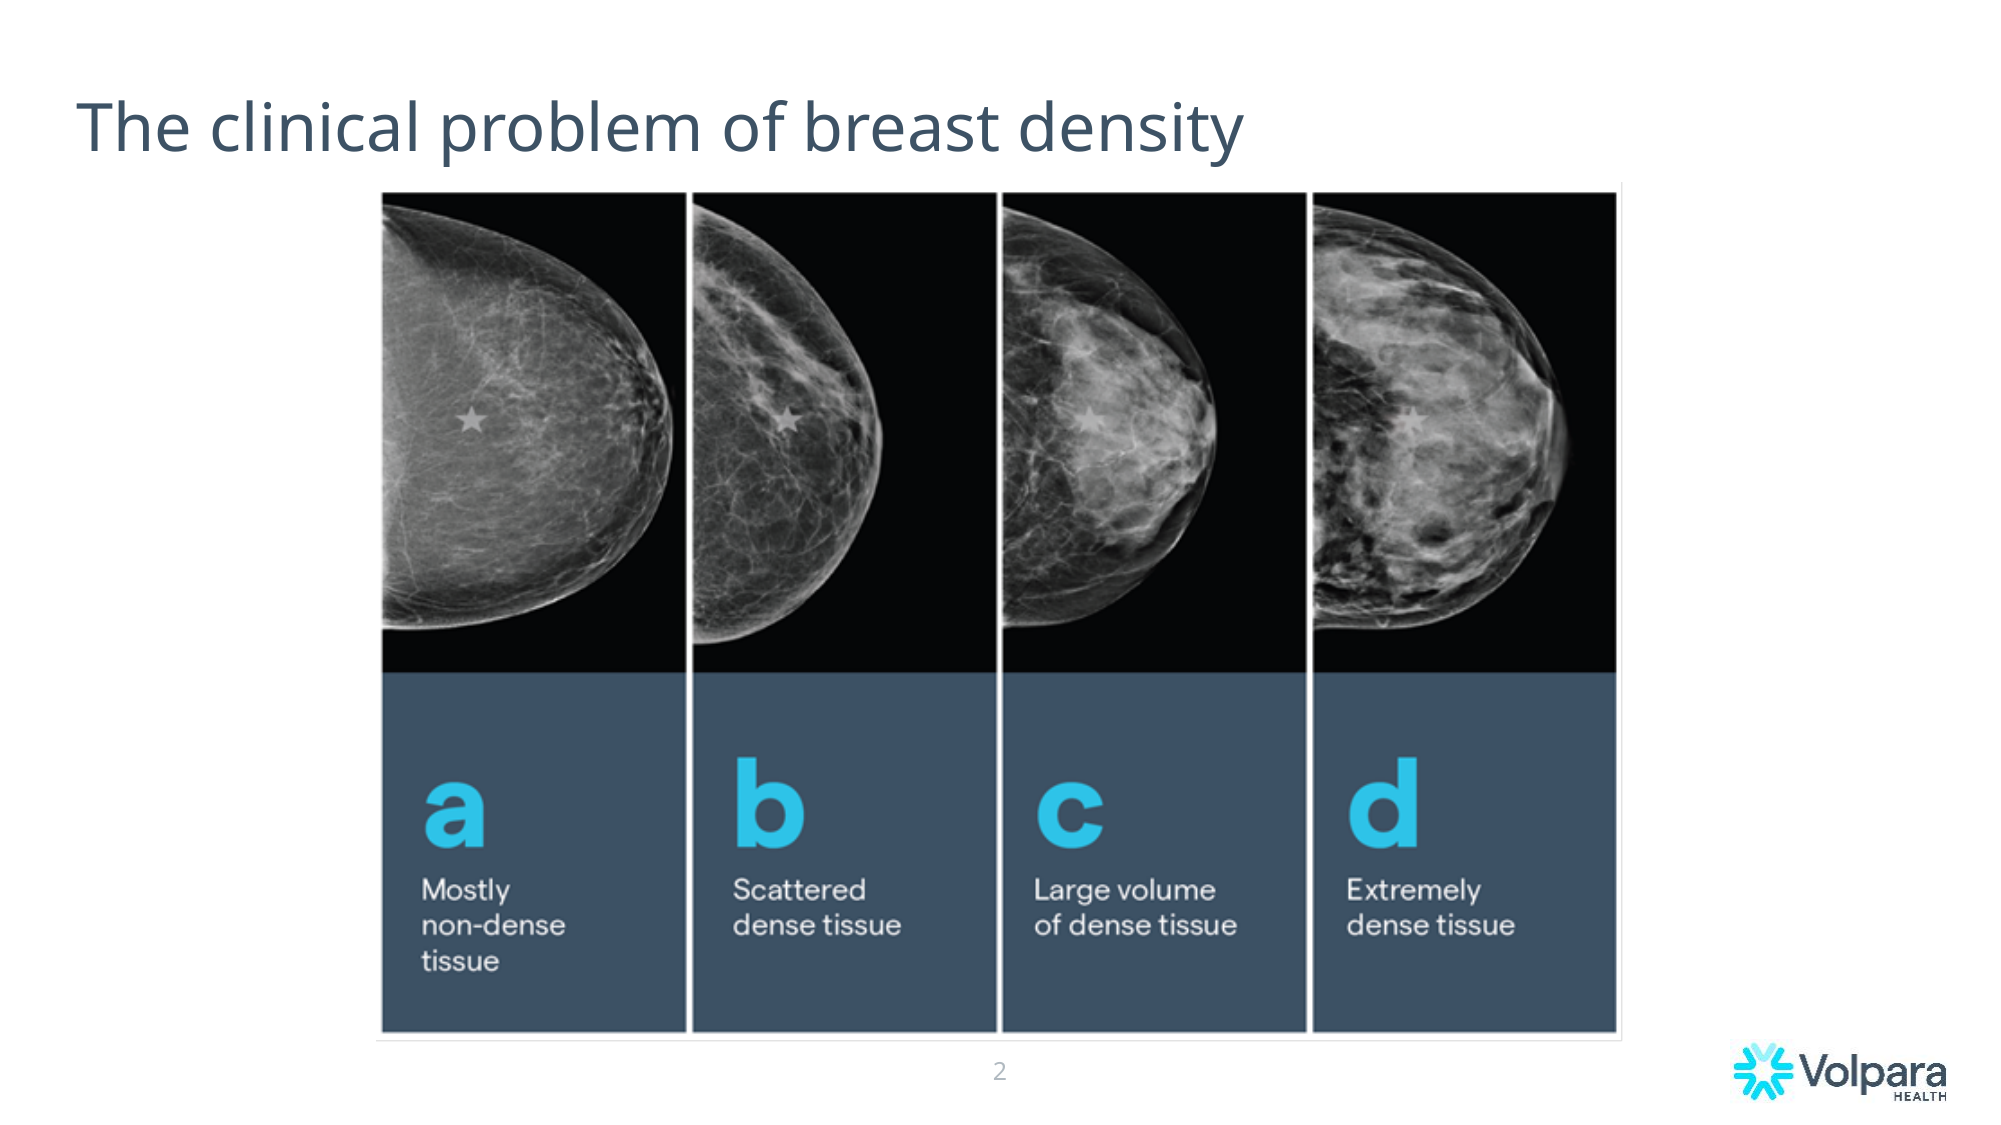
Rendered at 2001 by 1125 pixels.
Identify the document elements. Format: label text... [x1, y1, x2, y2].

slide_number 2 [774, 1043, 1225, 1103]
picture [1730, 1039, 1950, 1104]
title The clinical problem of breast density [61, 59, 1863, 199]
picture [376, 182, 1624, 1043]
